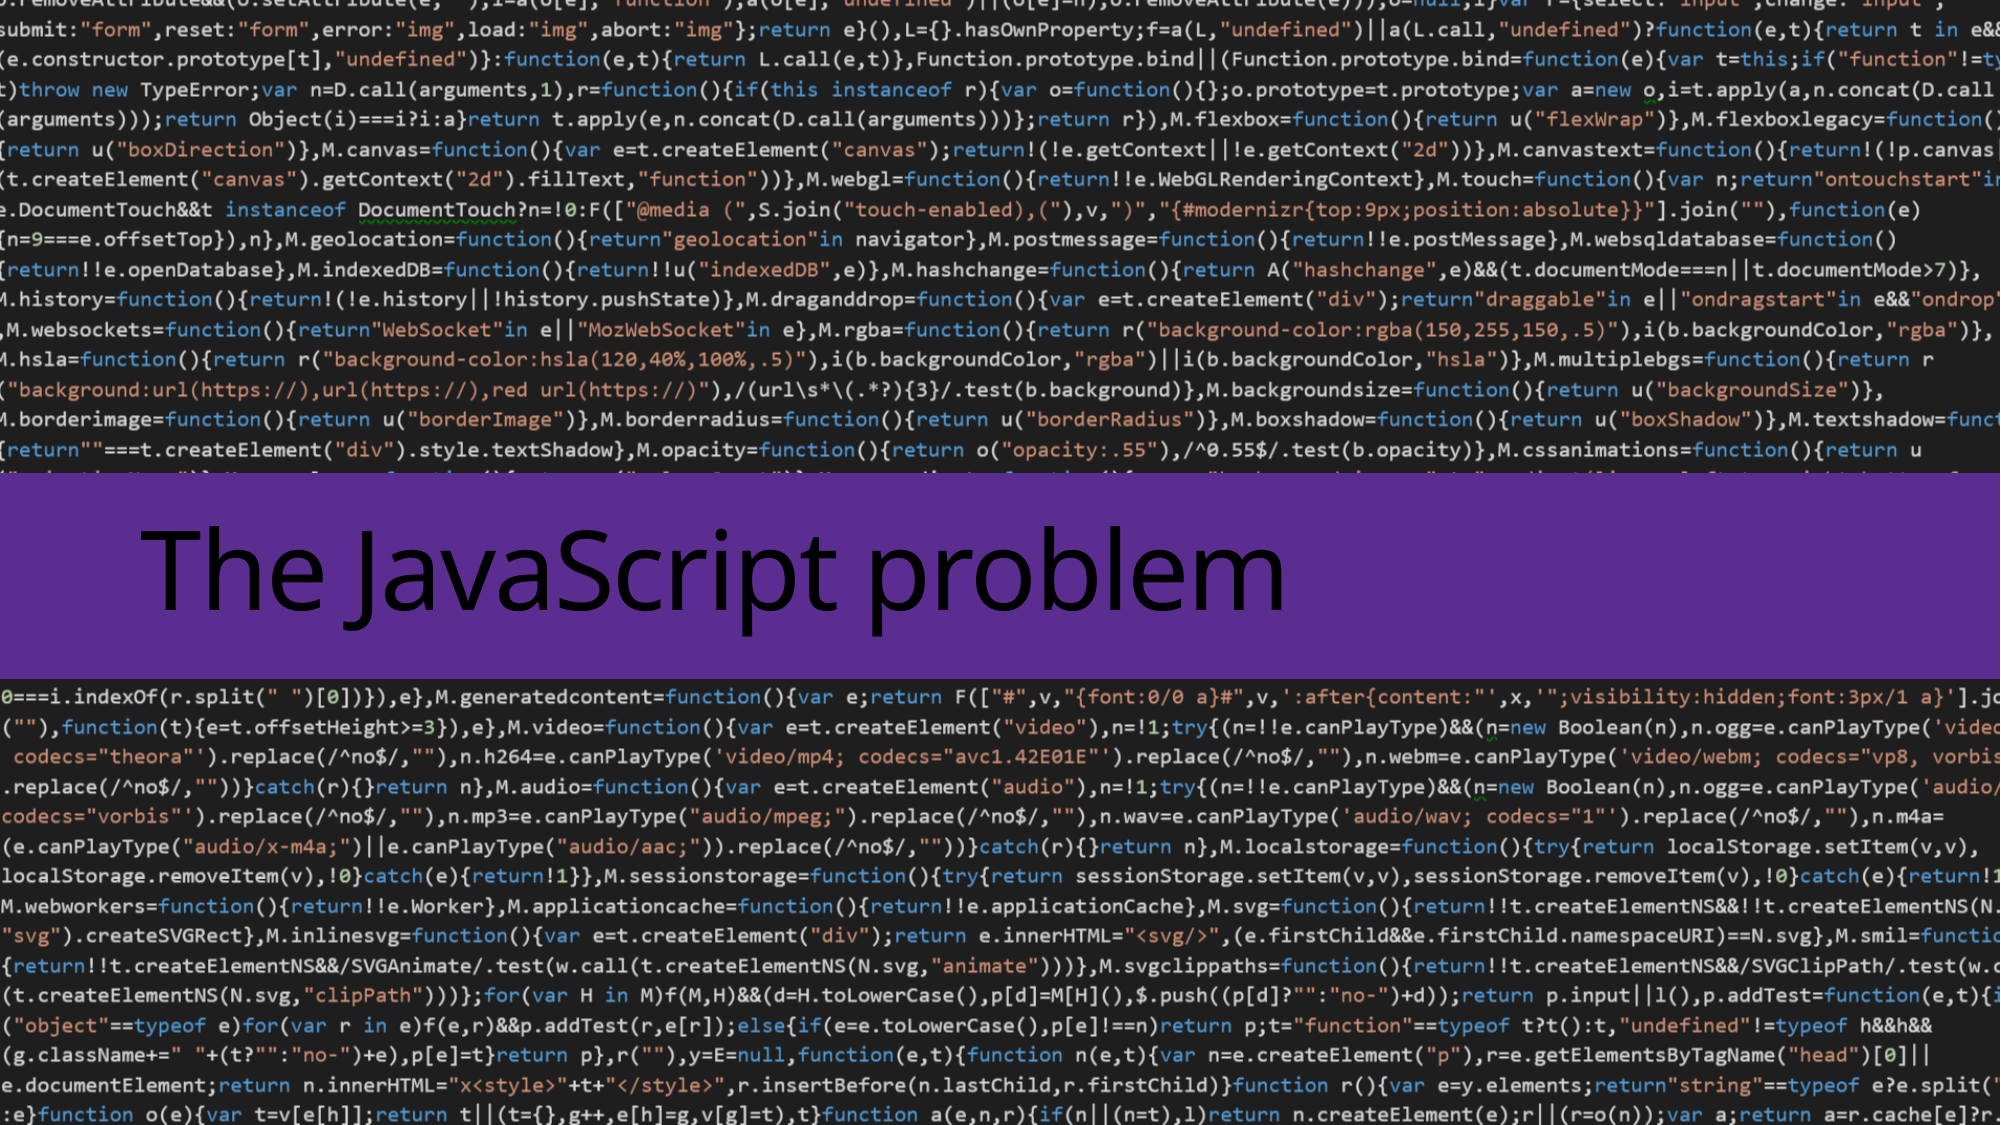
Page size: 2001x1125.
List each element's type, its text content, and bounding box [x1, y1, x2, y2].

picture [0, 0, 2000, 473]
picture [0, 679, 2000, 1125]
title The JavaScript problem [116, 500, 2000, 652]
